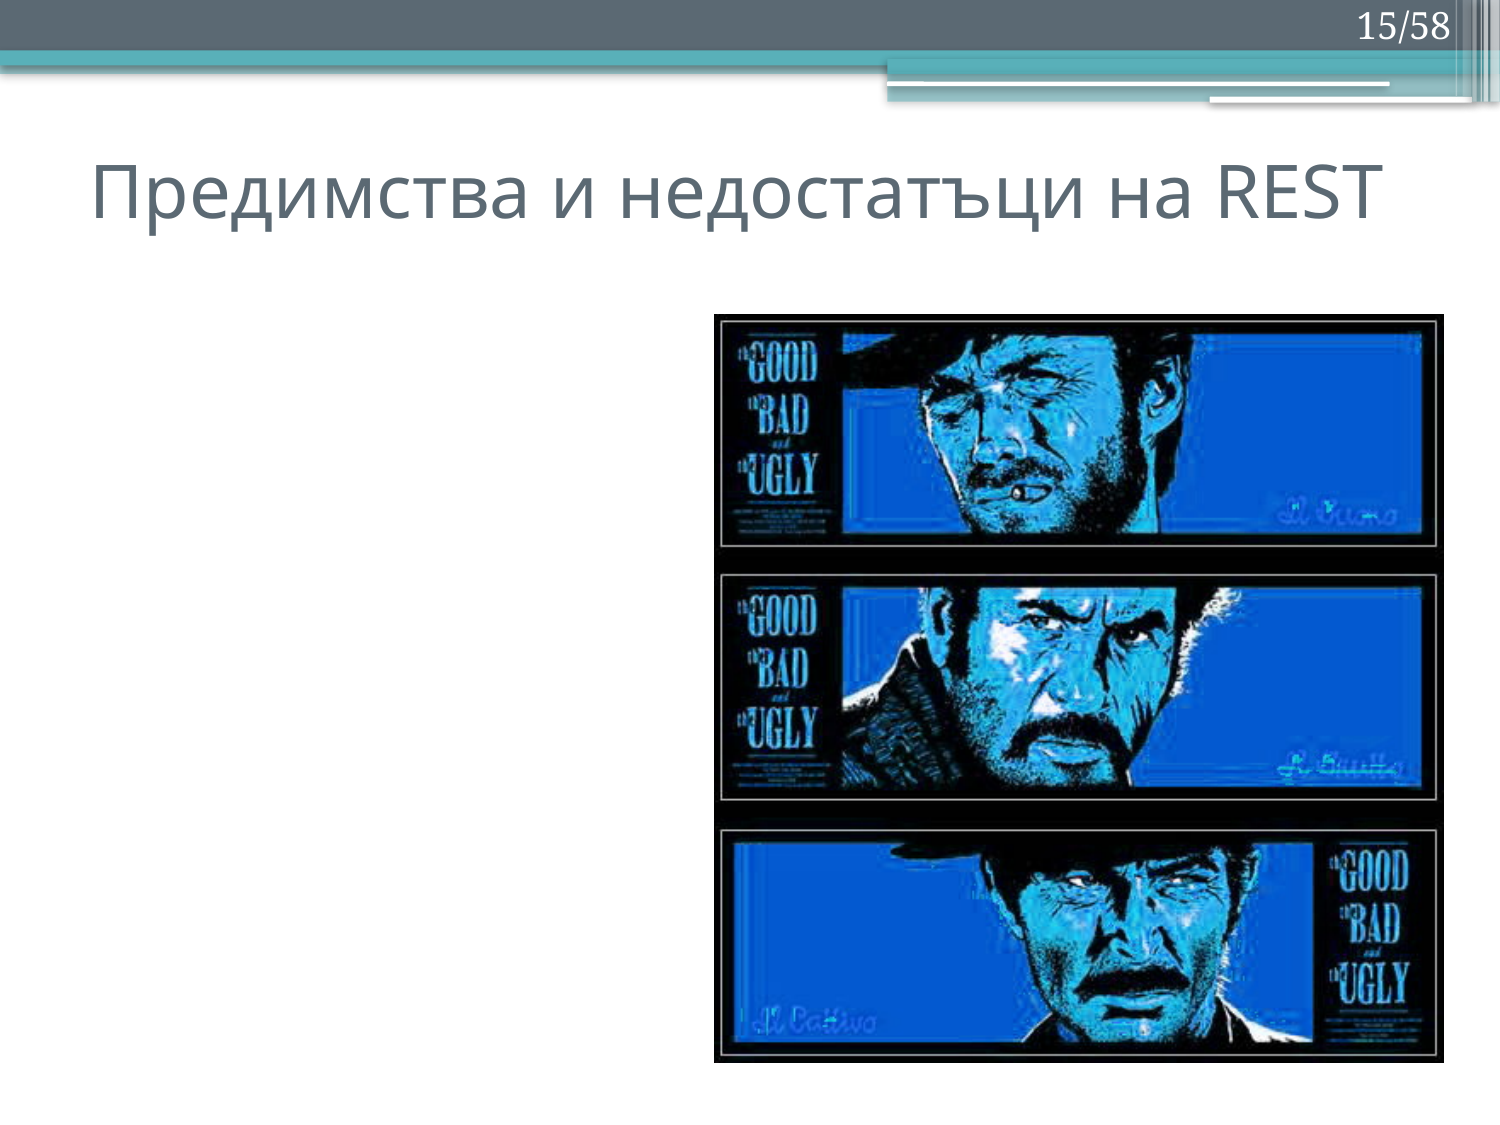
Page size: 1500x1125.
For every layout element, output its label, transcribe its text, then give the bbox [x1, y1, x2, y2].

picture [714, 314, 1445, 1063]
title Предимства и недостатъци на REST [75, 101, 1483, 277]
slide_number 15/58 [1305, 0, 1466, 61]
